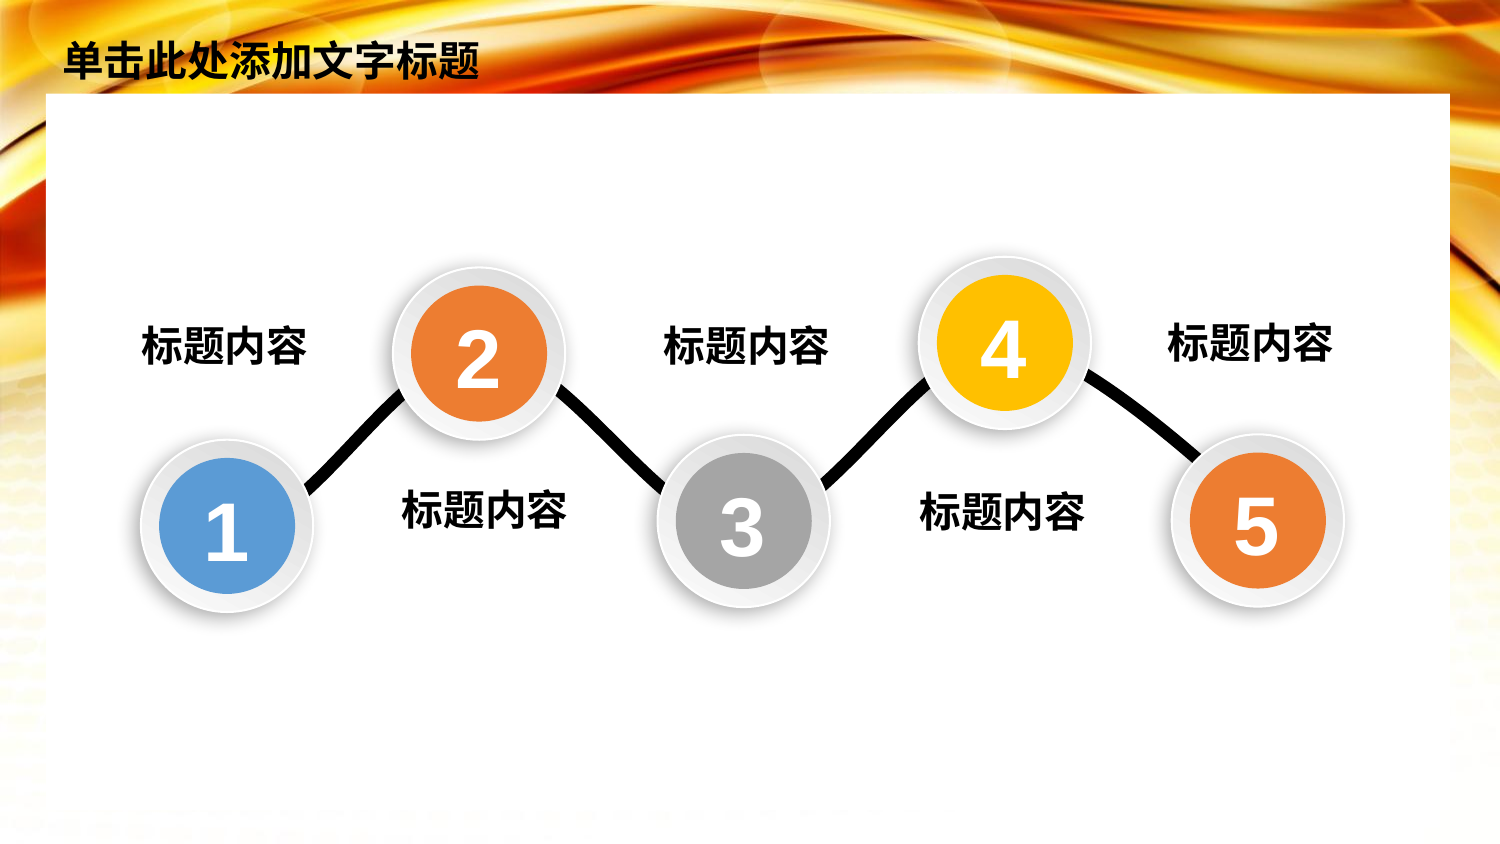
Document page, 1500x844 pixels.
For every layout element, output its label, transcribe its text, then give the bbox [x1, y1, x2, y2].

text_box 标题内容 [856, 478, 1151, 544]
text_box 标题内容 [78, 312, 372, 378]
text_box [830, 379, 1171, 522]
text_box [314, 396, 652, 527]
text_box 标题内容 [600, 311, 894, 377]
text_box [140, 439, 314, 612]
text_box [918, 256, 1092, 430]
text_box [1171, 434, 1345, 607]
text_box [392, 267, 566, 440]
text_box 标题内容 [1104, 308, 1399, 374]
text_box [657, 434, 830, 608]
text_box 标题内容 [337, 476, 632, 542]
picture [0, 0, 1500, 844]
